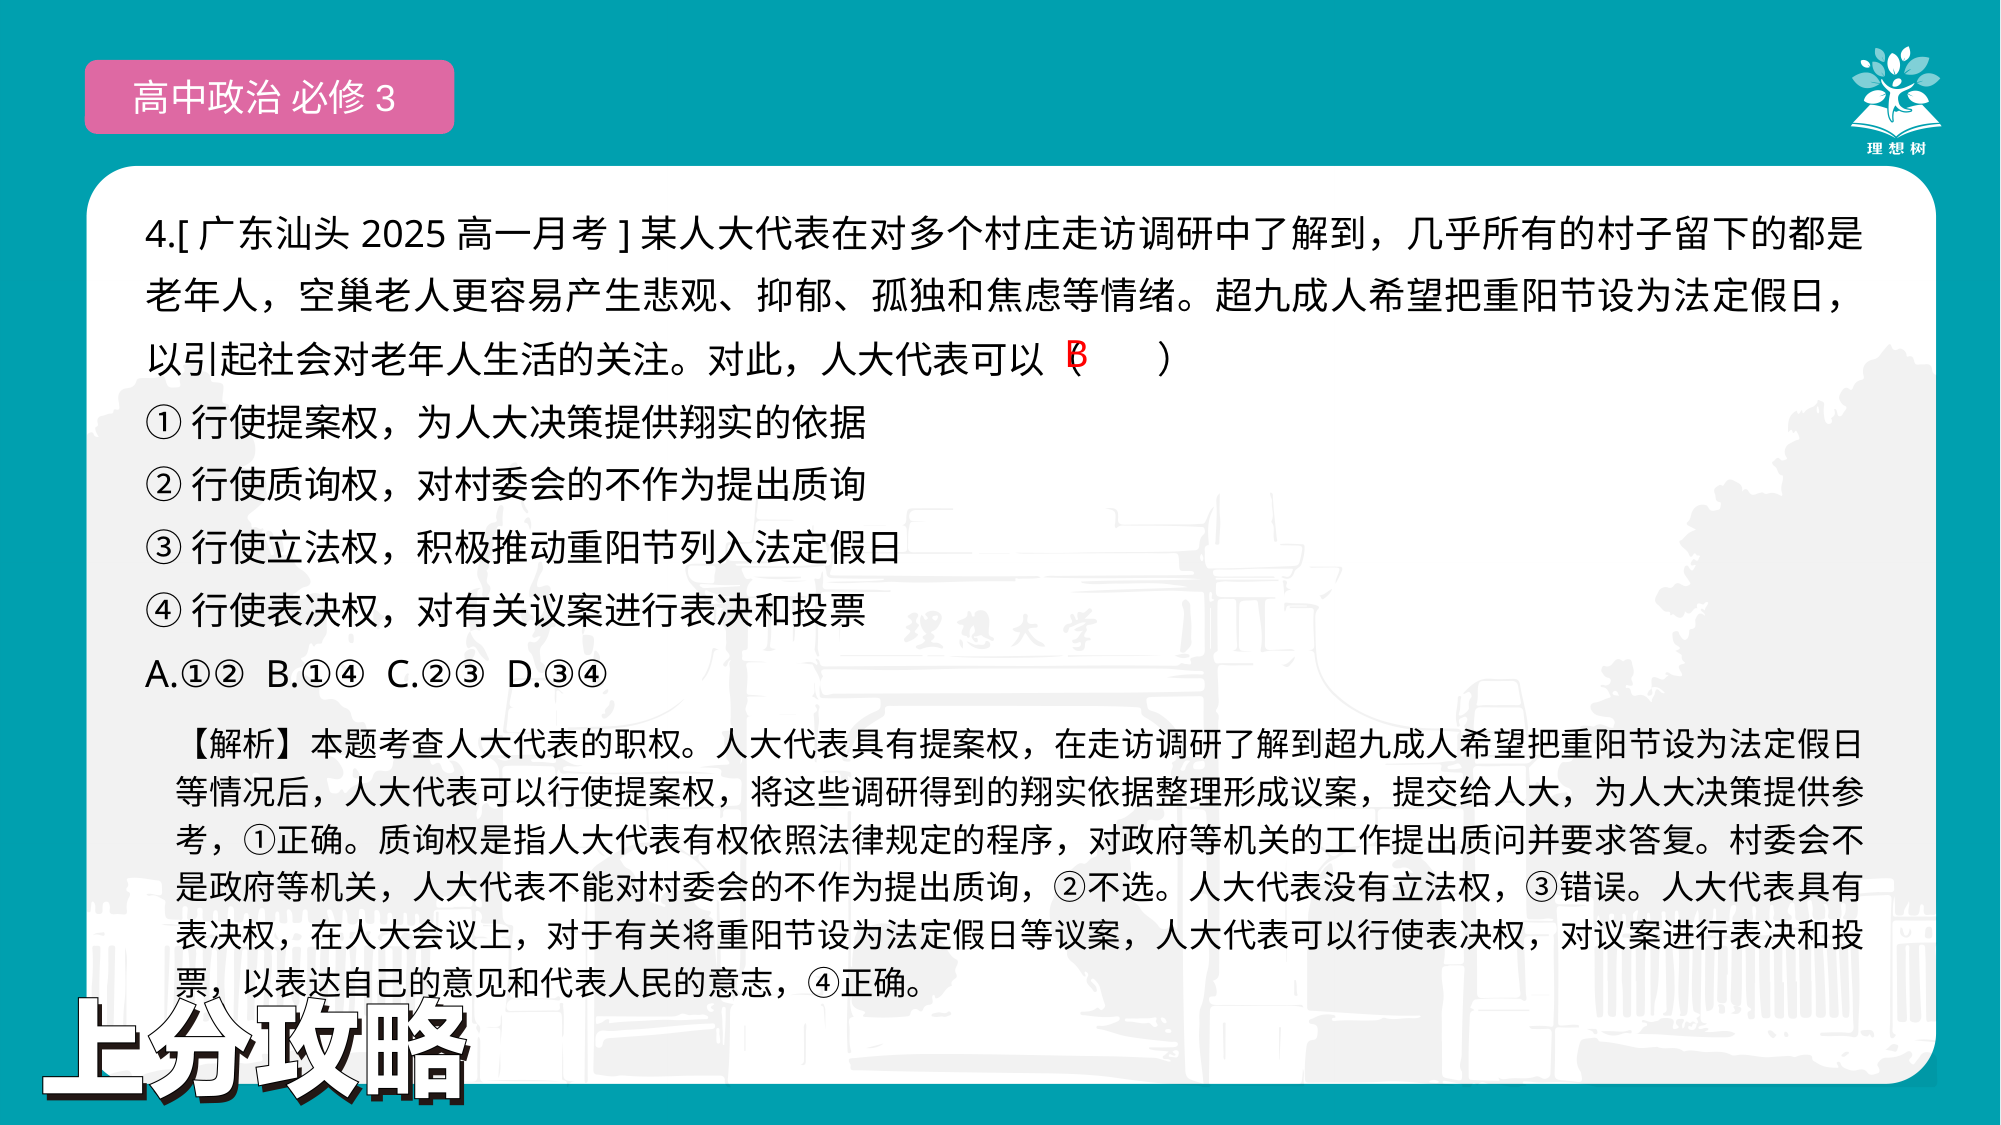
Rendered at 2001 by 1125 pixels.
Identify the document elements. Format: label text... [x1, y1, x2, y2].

picture [0, 0, 2001, 1125]
text_box 4.[广东汕头2025高一月考]某人大代表在对多个村庄走访调研中了解到，几乎所有的村子留下的都是老年人，空巢老人更容易产生悲观、抑郁、孤独和焦虑等情绪。超九成人希望把重阳节设为法定假日，以引起社会对老年人生活的关注。对此，人大代表可以（ ） ①行使提案权，为人大决策提供翔实的依据 ②行使质询权，对村委会的不作为提出质询 ③行使立法权，积极推动重阳节列入法定假日 ④行使表决权，对有关议案进行表决和投票 A.①② B.①④ C.②③ D.③④ [130, 184, 1880, 703]
text_box 高中政治 必修3 [83, 58, 456, 135]
text_box 【解析】本题考查人大代表的职权。人大代表具有提案权，在走访调研了解到超九成人希望把重阳节设为法定假日等情况后，人大代表可以行使提案权，将这些调研得到的翔实依据整理形成议案，提交给人大，为人大决策提供参考，①正确。质询权是指人大代表有权依照法律规定的程序，对政府等机关的工作提出质问并要求答复。村委会不是政府等机关，人大代表不能对村委会的不作为提出质询，②不选。人大代表没有立法权，③错误。人大代表具有表决权，在人大会议上，对于有关将重阳节设为法定假日等议案，人大代表可以行使表决权，对议案进行表决和投票，以表达自己的意见和代表人民的意志，④正确。 [160, 707, 1880, 1010]
text_box B [1039, 300, 1157, 383]
